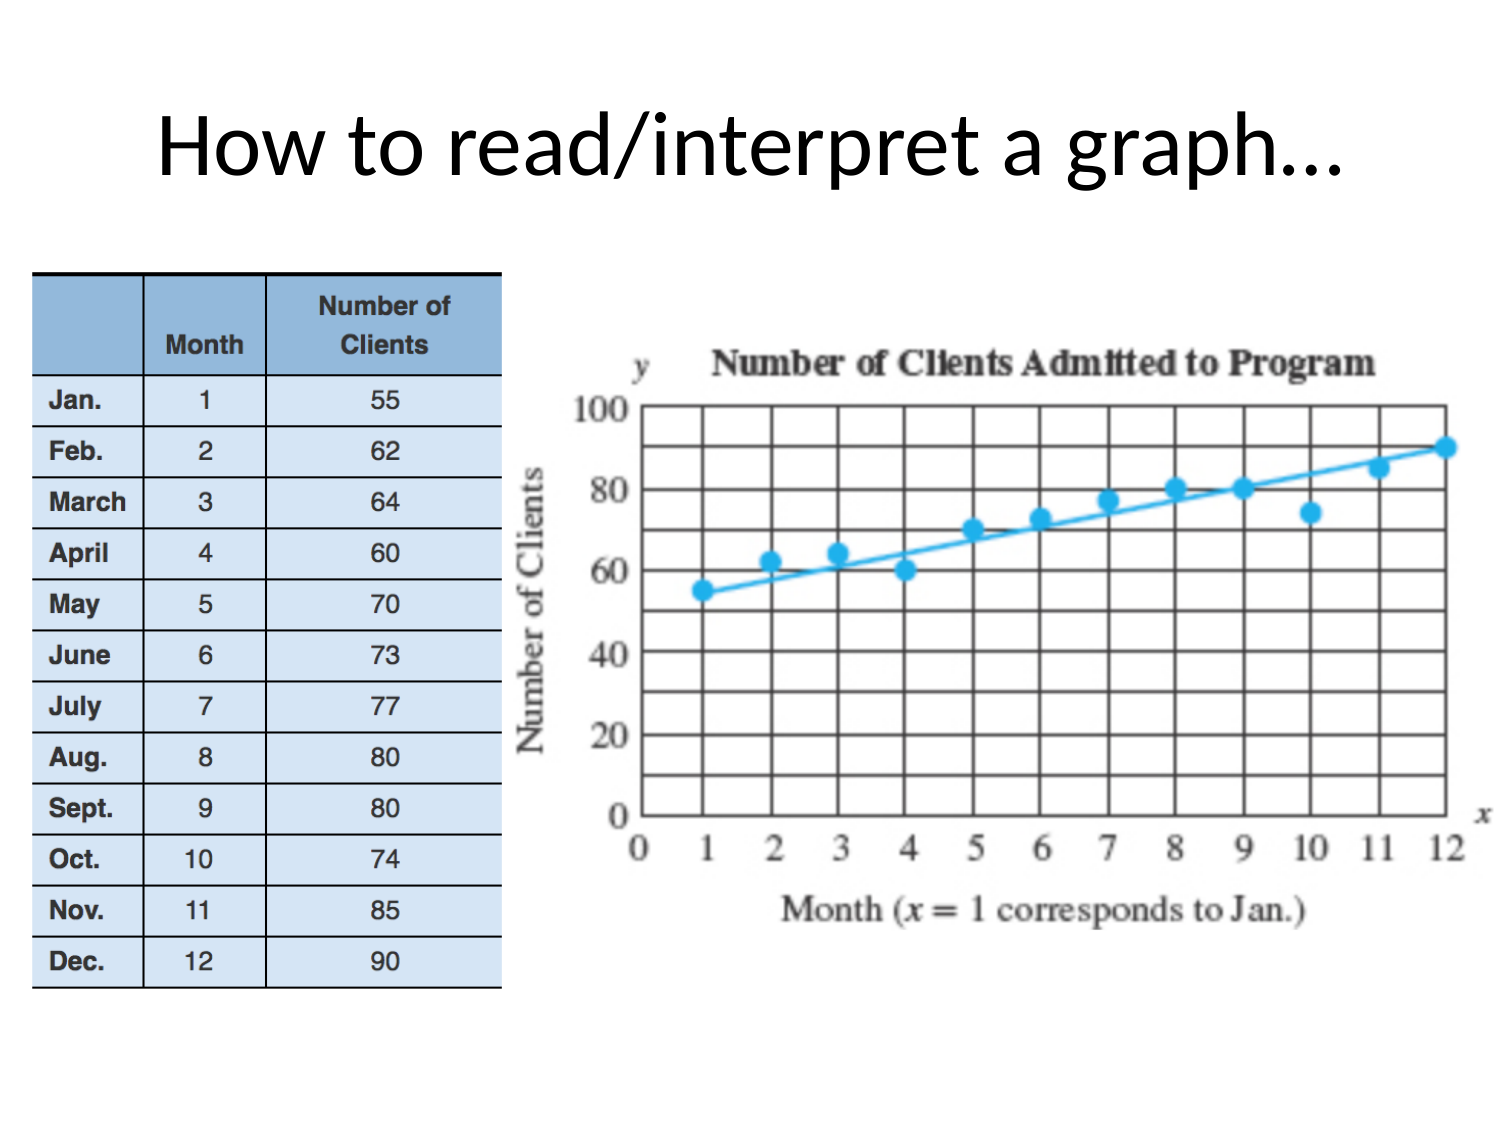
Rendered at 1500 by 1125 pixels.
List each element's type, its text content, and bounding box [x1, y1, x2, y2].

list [0, 262, 941, 1006]
picture [941, 321, 1500, 956]
title How to read/interpret a graph… [75, 45, 1425, 233]
